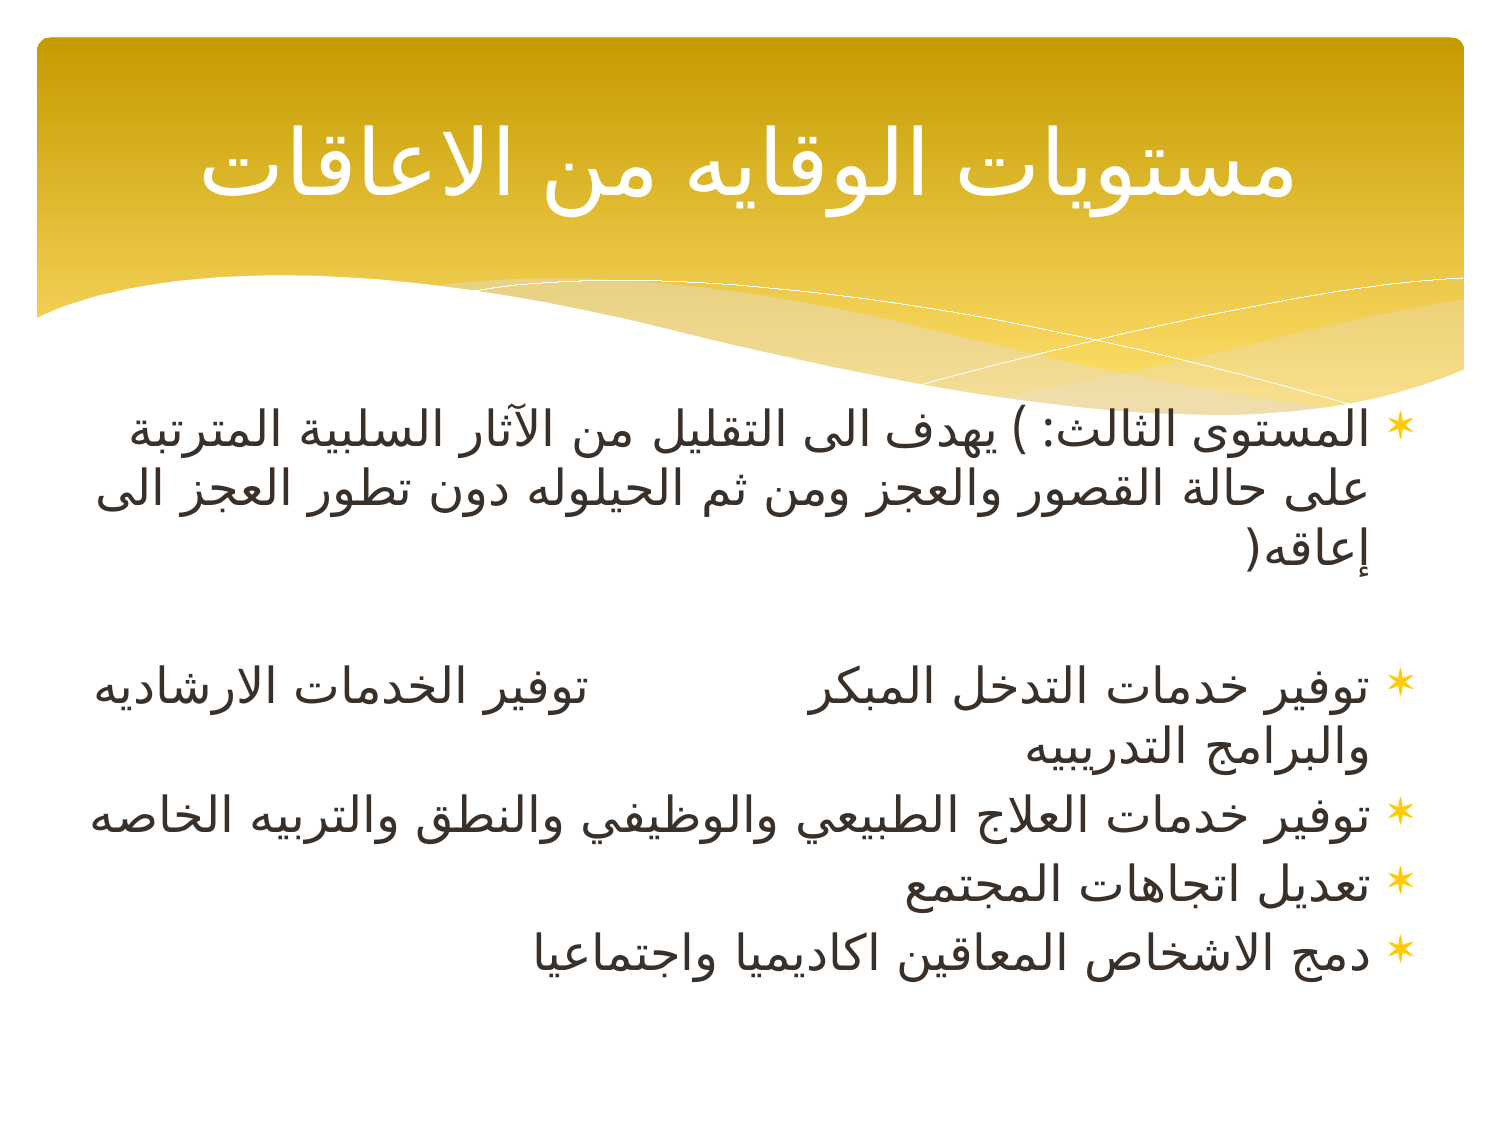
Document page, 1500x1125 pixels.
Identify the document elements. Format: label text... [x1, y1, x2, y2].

list المستوى الثالث: ) يهدف الى التقليل من الآثار السلبية المترتبة على حالة القصور والعجز ومن ثم الحيلوله دون تطور العجز الى إعاقه( توفير خدمات التدخل المبكر توفير الخدمات الارشاديه والبرامج التدريبيه توفير خدمات العلاج الطبيعي والوظيفي والنطق والتربيه الخاصه تعديل اتجاهات المجتمع دمج الاشخاص المعاقين اكاديميا واجتماعيا [75, 389, 1425, 1005]
title مستويات الوقايه من الاعاقات [75, 55, 1425, 261]
